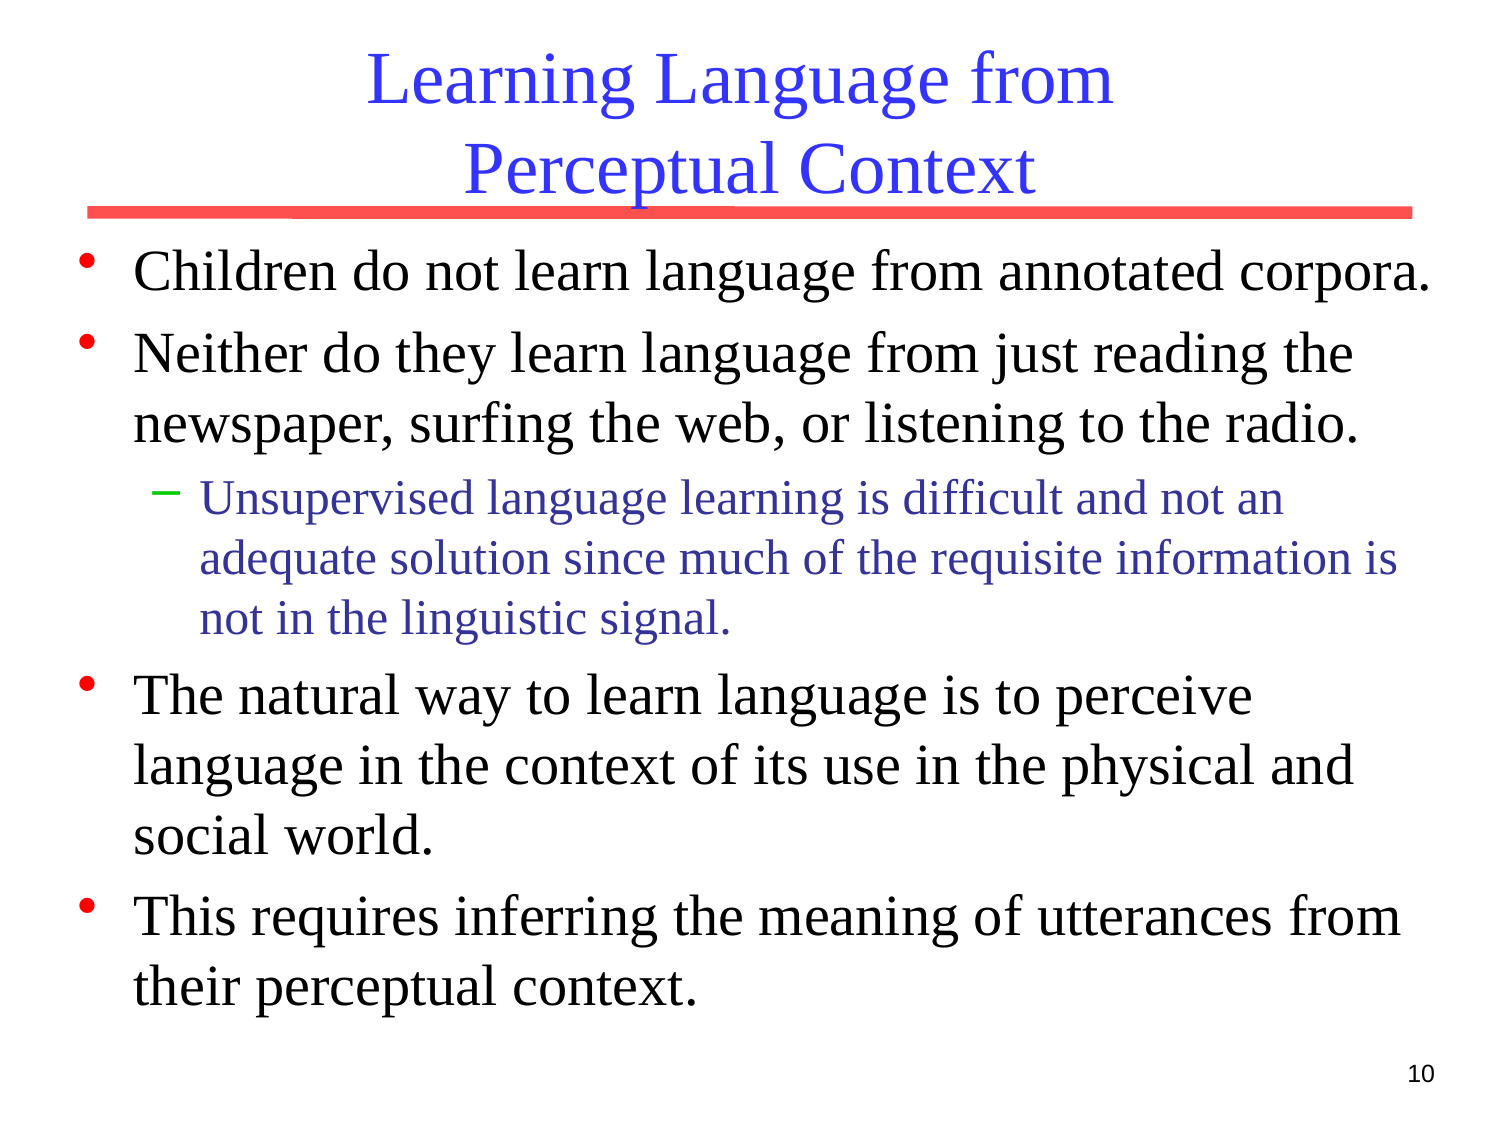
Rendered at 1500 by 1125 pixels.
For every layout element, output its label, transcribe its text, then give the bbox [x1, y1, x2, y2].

title Learning Language from Perceptual Context [112, 37, 1388, 200]
text_box 10 [1137, 1049, 1450, 1125]
list Children do not learn language from annotated corpora. Neither do they learn language from just reading the newspaper, surfing the web, or listening to the radio. Unsupervised language learning is difficult and not an adequate solution since much of the requisite information is not in the linguistic signal. The natural way to learn language is to perceive language in the context of its use in the physical and social world. This requires inferring the meaning of utterances from their perceptual context. [62, 224, 1450, 994]
